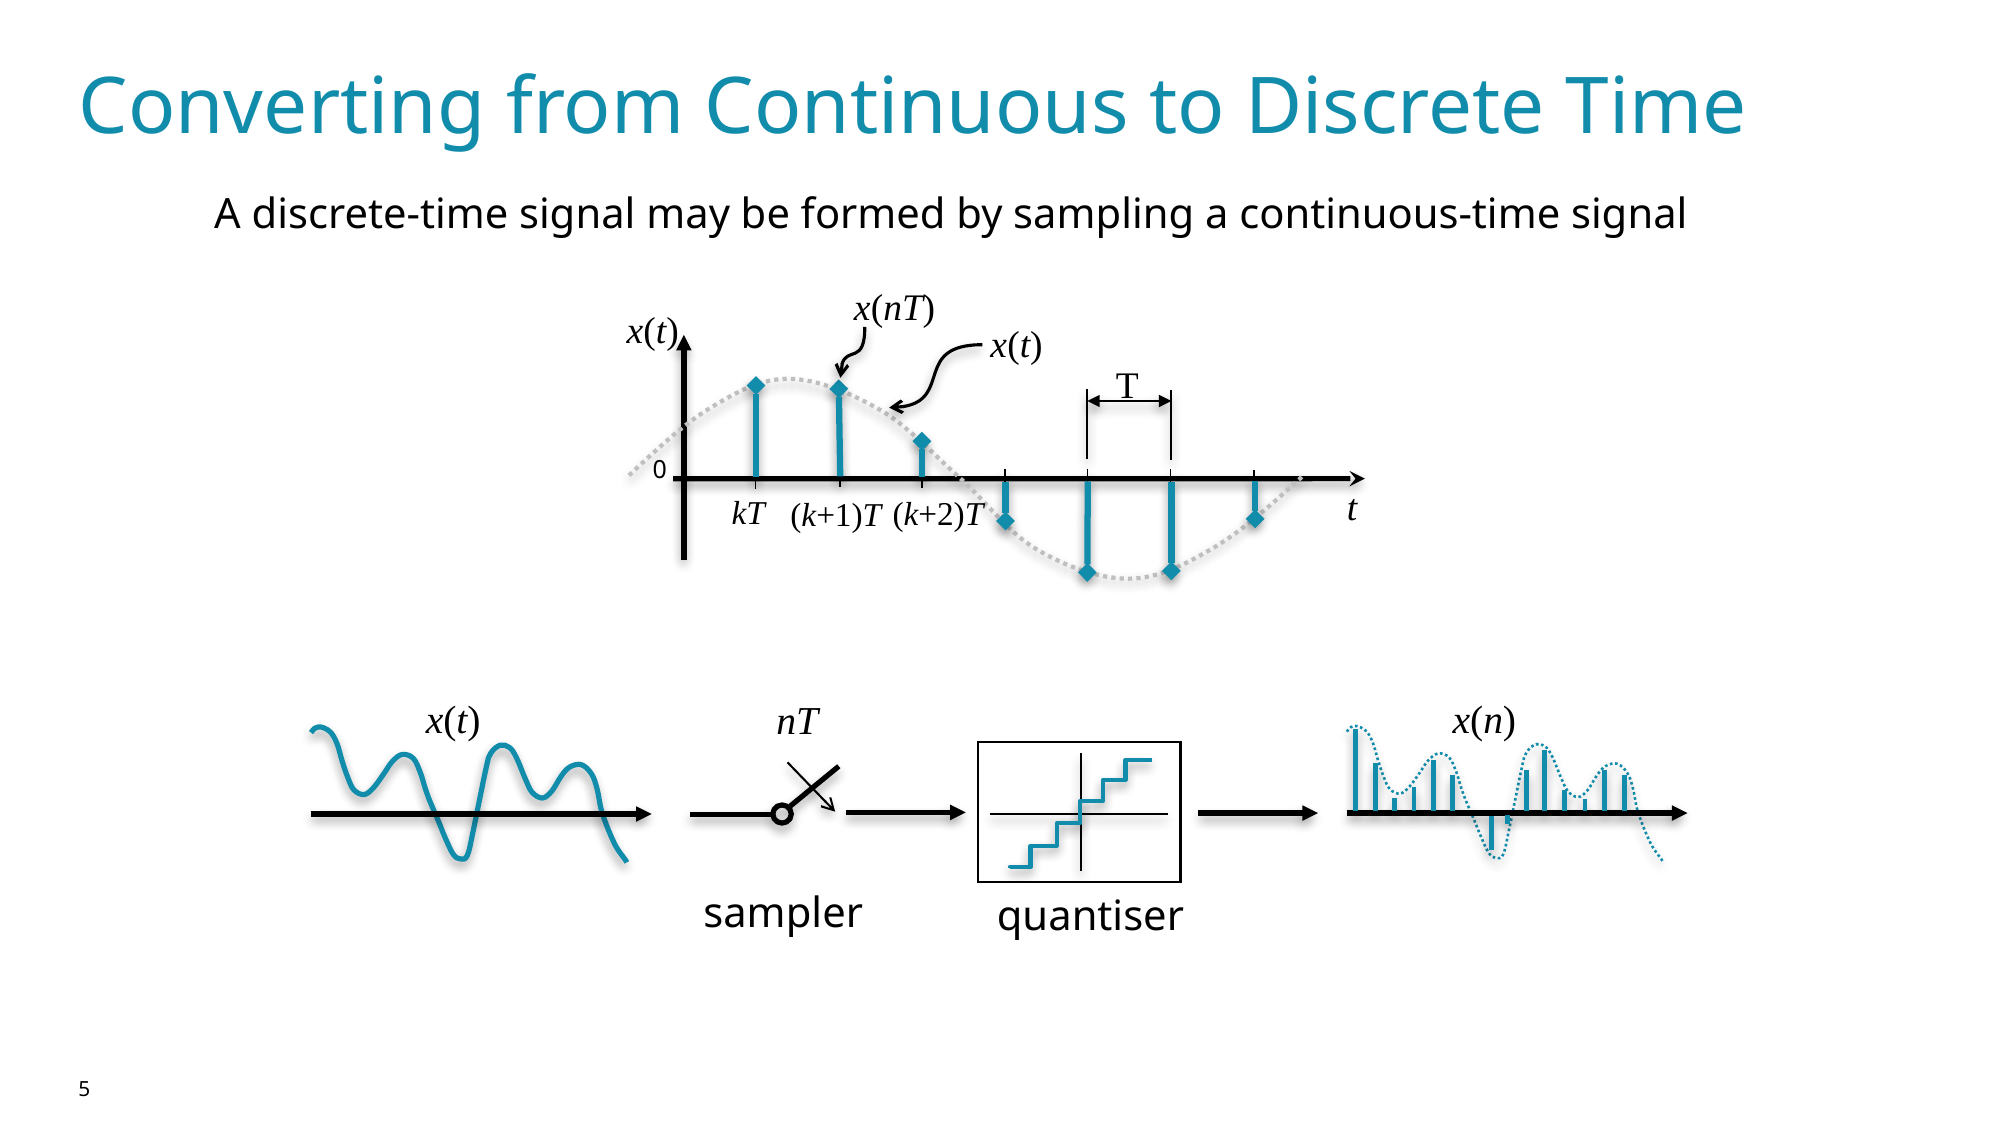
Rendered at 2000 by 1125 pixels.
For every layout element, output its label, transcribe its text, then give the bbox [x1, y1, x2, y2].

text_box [626, 283, 1373, 580]
title Converting from Continuous to Discrete Time [78, 55, 1910, 150]
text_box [787, 762, 836, 812]
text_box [310, 693, 1688, 940]
text_box A discrete-time signal may be formed by sampling a continuous-time signal [199, 179, 1703, 245]
